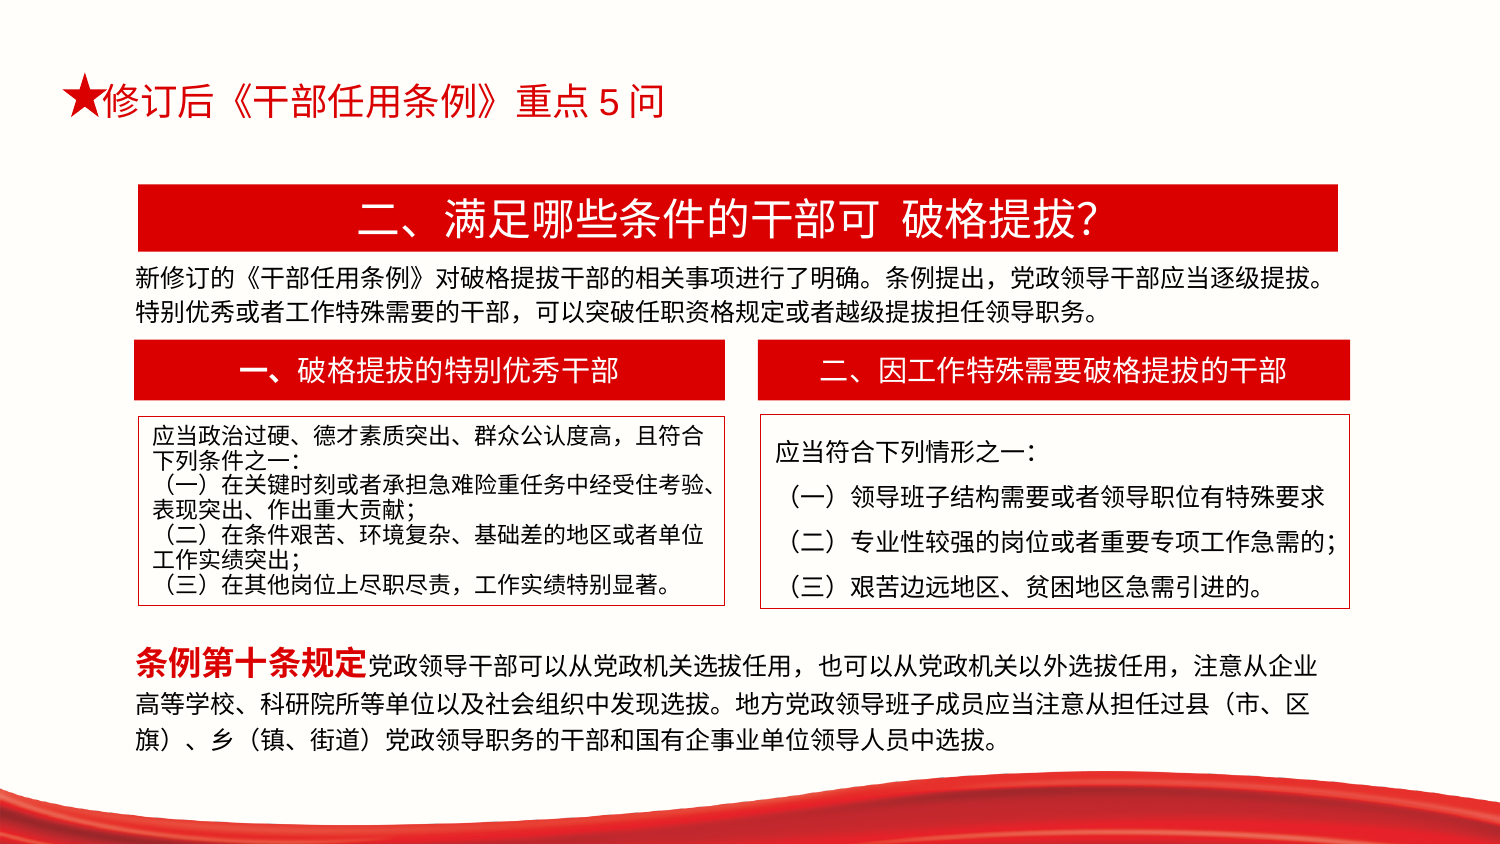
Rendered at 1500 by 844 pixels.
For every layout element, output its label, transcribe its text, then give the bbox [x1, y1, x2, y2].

text_box 新修订的《干部任用条例》对破格提拔干部的相关事项进行了明确。条例提出，党政领导干部应当逐级提拔。特别优秀或者工作特殊需要的干部，可以突破任职资格规定或者越级提拔担任领导职务。 [120, 252, 1350, 334]
text_box 应当政治过硬、德才素质突出、群众公认度高，且符合下列条件之一： （一）在关键时刻或者承担急难险重任务中经受住考验、表现突出、作出重大贡献； （二）在条件艰苦、环境复杂、基础差的地区或者单位工作实绩突出； （三）在其他岗位上尽职尽责，工作实绩特别显著。 [138, 416, 725, 606]
text_box 一、破格提拔的特别优秀干部 [134, 339, 725, 401]
text_box 二、满足哪些条件的干部可 破格提拔？ [138, 184, 1338, 252]
text_box 二、因工作特殊需要破格提拔的干部 [757, 339, 1351, 401]
text_box 条例第十条规定党政领导干部可以从党政机关选拔任用，也可以从党政机关以外选拔任用，注意从企业 高等学校、科研院所等单位以及社会组织中发现选拔。地方党政领导班子成员应当注意从担任过县（市、区旗）、乡（镇、街道）党政领导职务的干部和国有企事业单位领导人员中选拔。 [120, 627, 1363, 762]
text_box 应当符合下列情形之一： （一）领导班子结构需要或者领导职位有特殊要求 （二）专业性较强的岗位或者重要专项工作急需的； （三）艰苦边远地区、贫困地区急需引进的。 [760, 414, 1350, 609]
picture [0, 771, 1500, 844]
